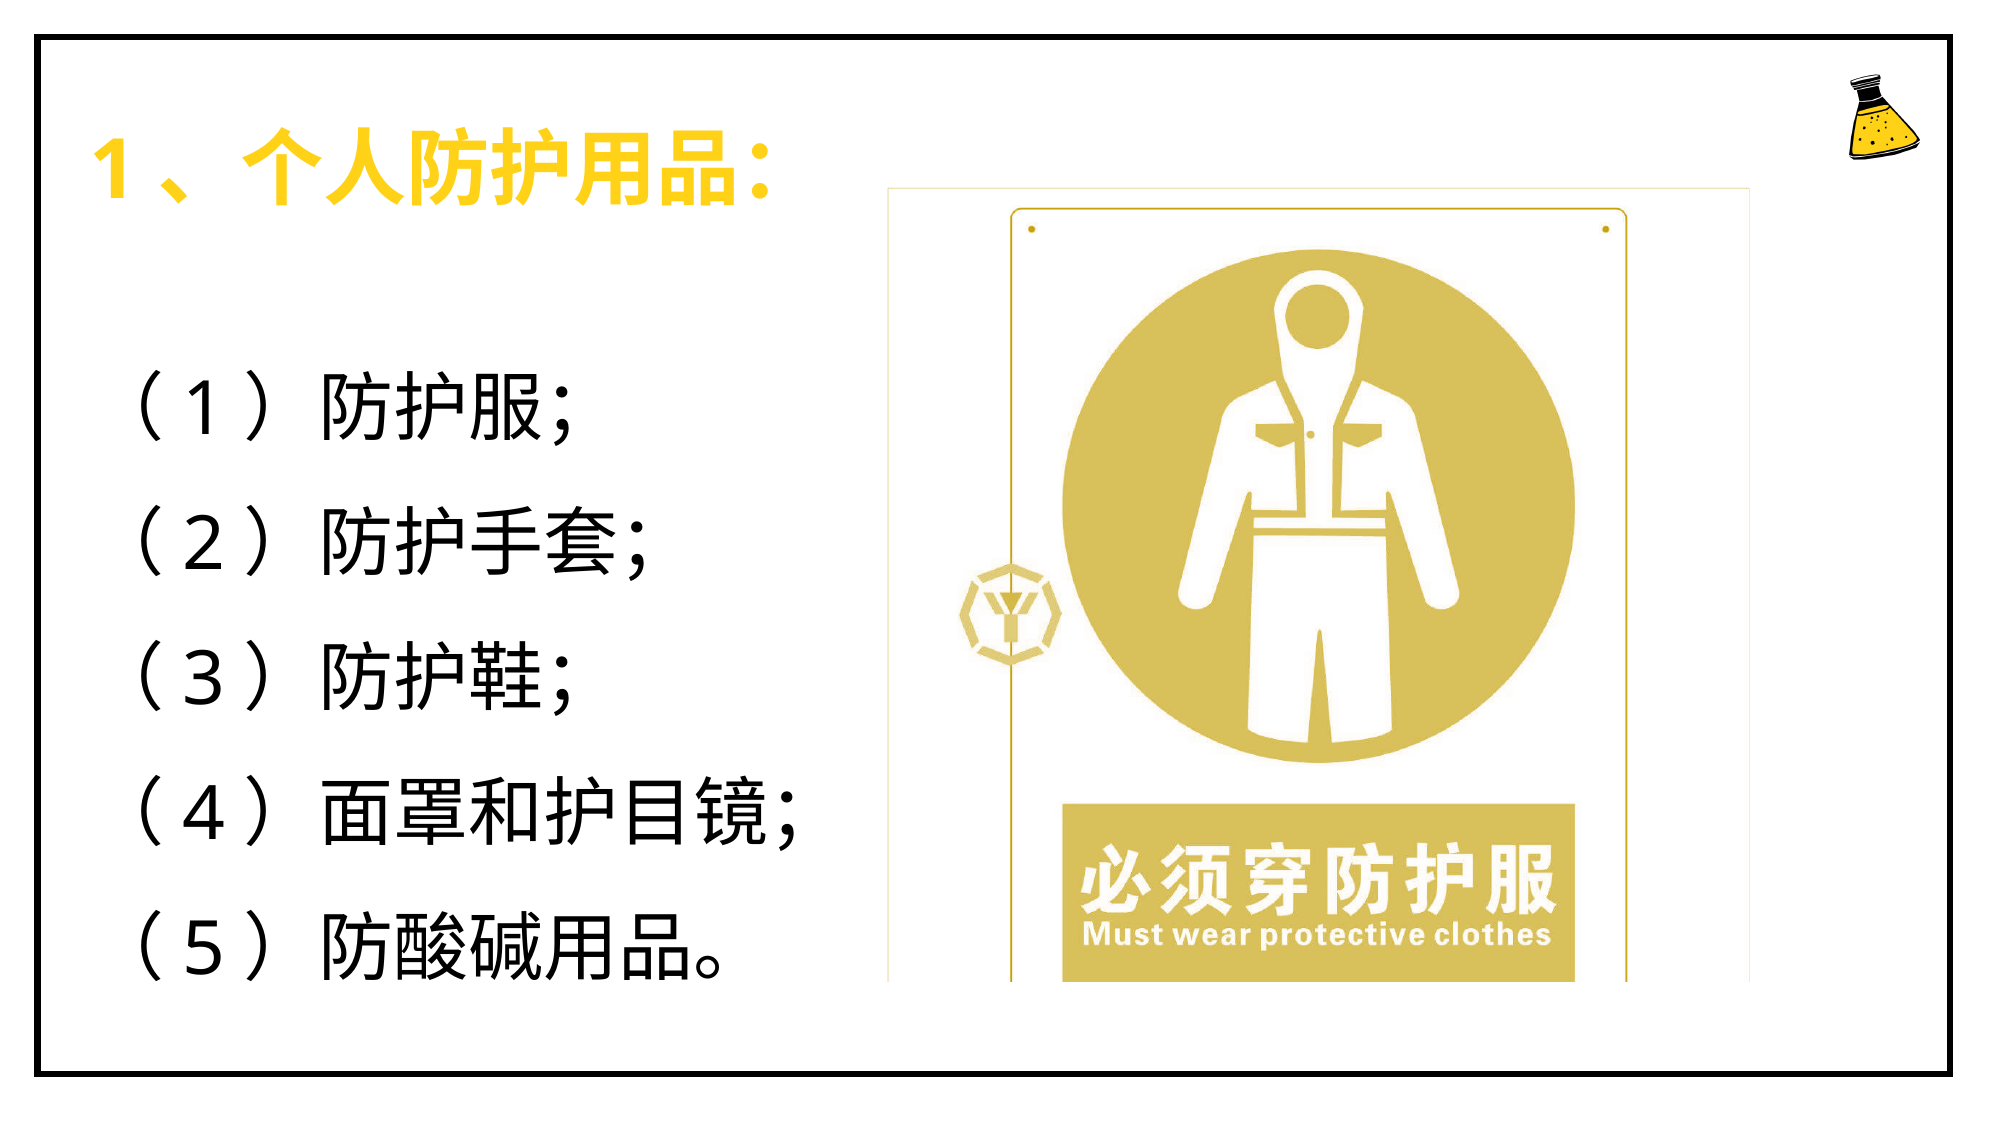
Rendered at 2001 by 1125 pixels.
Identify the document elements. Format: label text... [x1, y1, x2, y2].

text_box 1、个人防护用品： （1）防护服； （2）防护手套； （3）防护鞋； （4）面罩和护目镜； （5）防酸碱用品。 [74, 0, 1563, 1125]
picture [887, 187, 1750, 982]
picture [1849, 74, 1920, 160]
